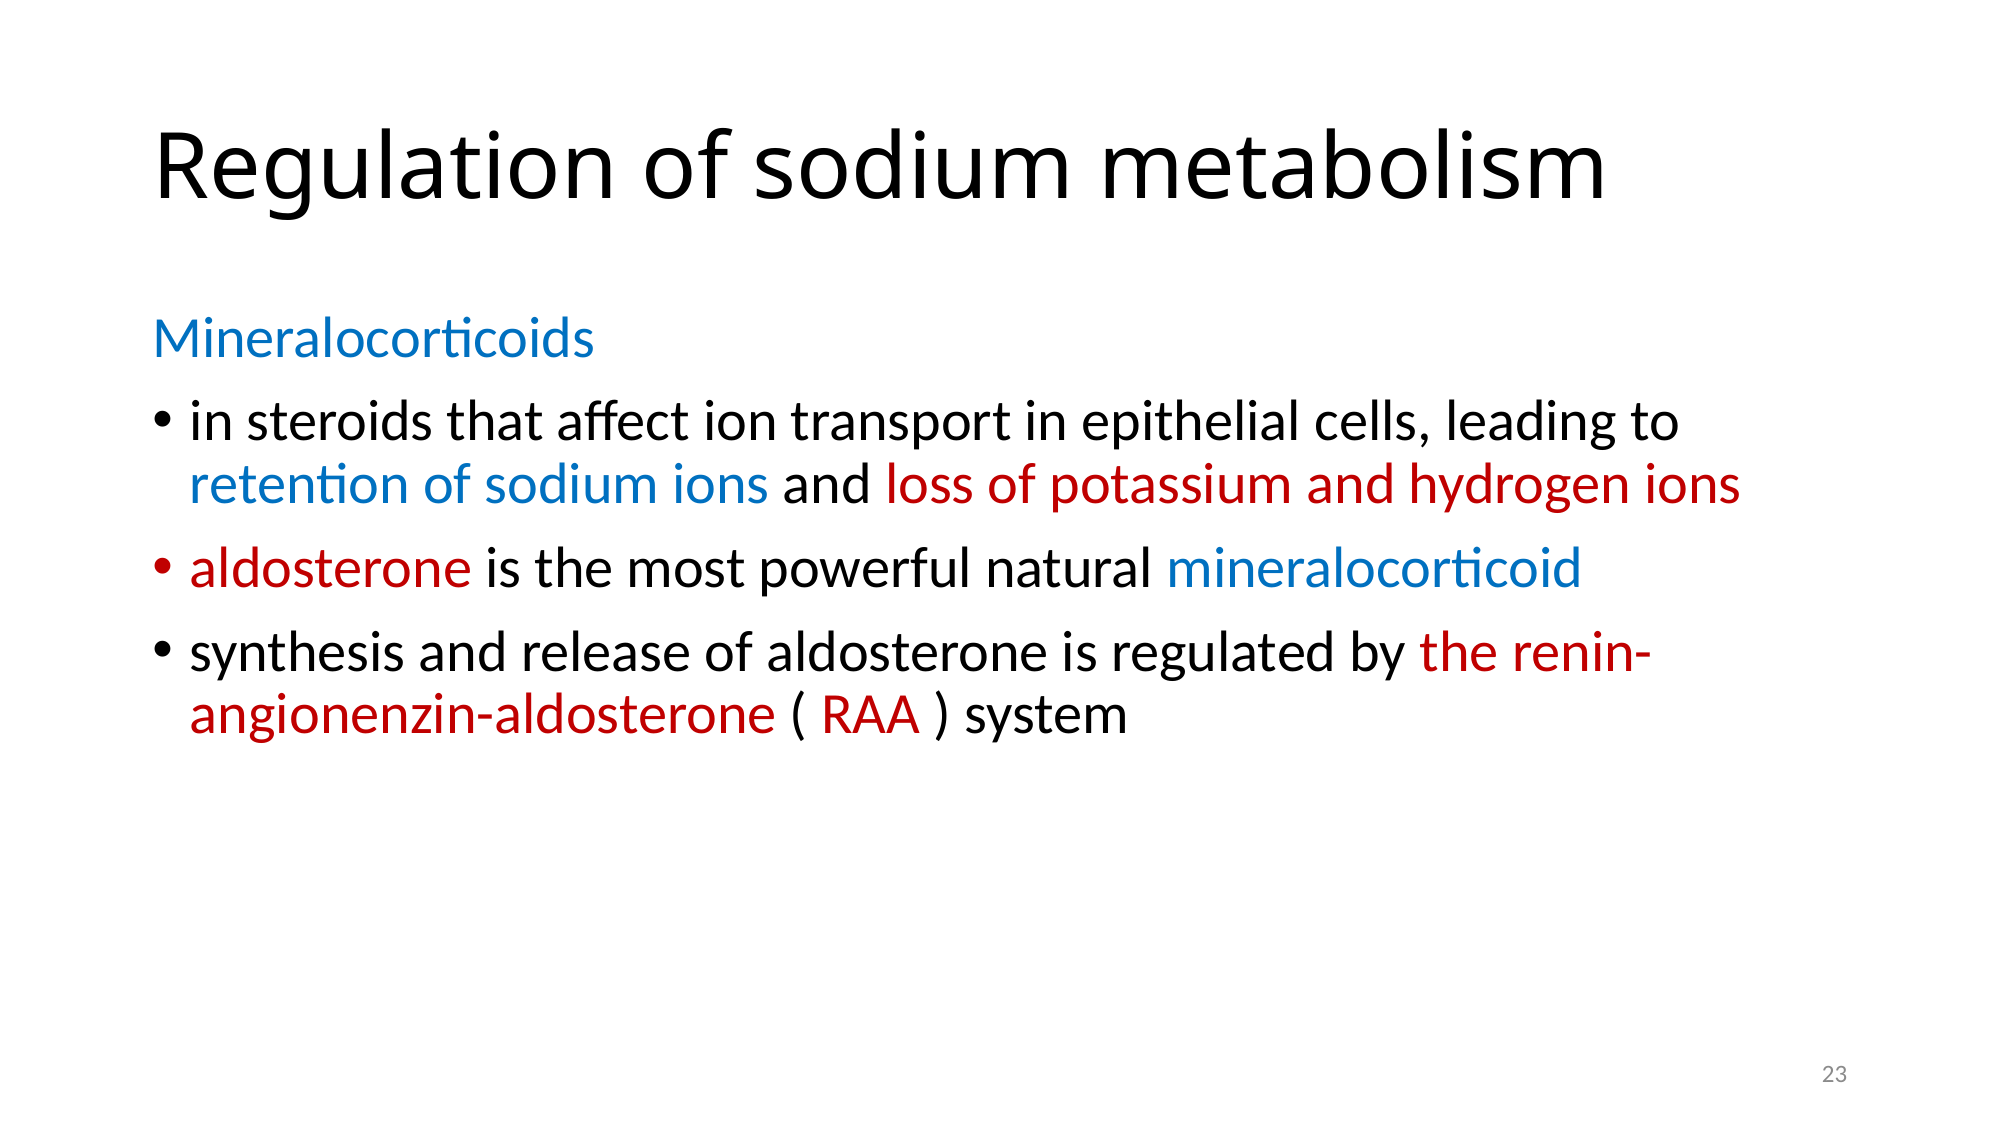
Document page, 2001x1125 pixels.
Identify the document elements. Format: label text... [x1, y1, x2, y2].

slide_number 23 [1412, 1042, 1863, 1103]
title Regulation of sodium metabolism [137, 59, 1863, 278]
list Mineralocorticoids in steroids that affect ion transport in epithelial cells, leading to retention of sodium ions and loss of potassium and hydrogen ions aldosterone is the most powerful natural mineralocorticoid synthesis and release of aldosterone is regulated by the renin-angionenzin-aldosterone ( RAA ) system [137, 299, 1863, 1014]
